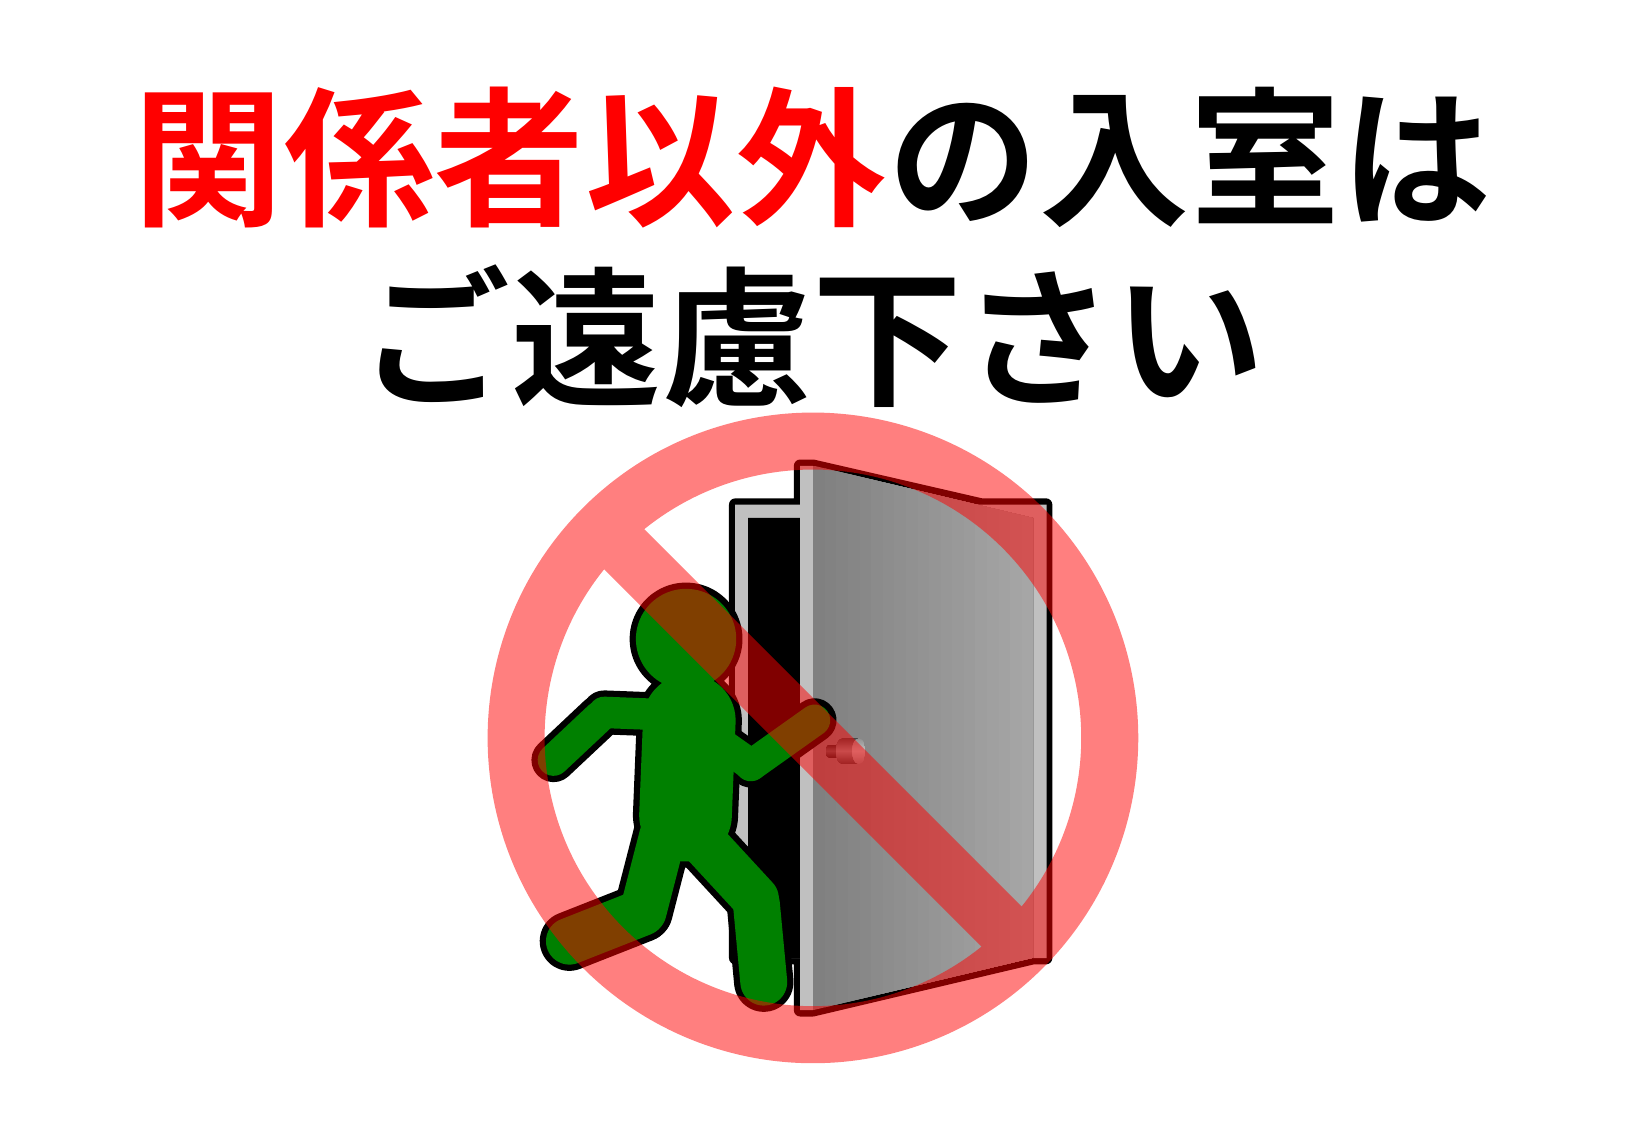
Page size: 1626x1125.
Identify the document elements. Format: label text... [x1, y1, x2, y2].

text_box 関係者以外の入室は ご遠慮下さい [0, 56, 1625, 432]
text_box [487, 412, 1139, 1064]
